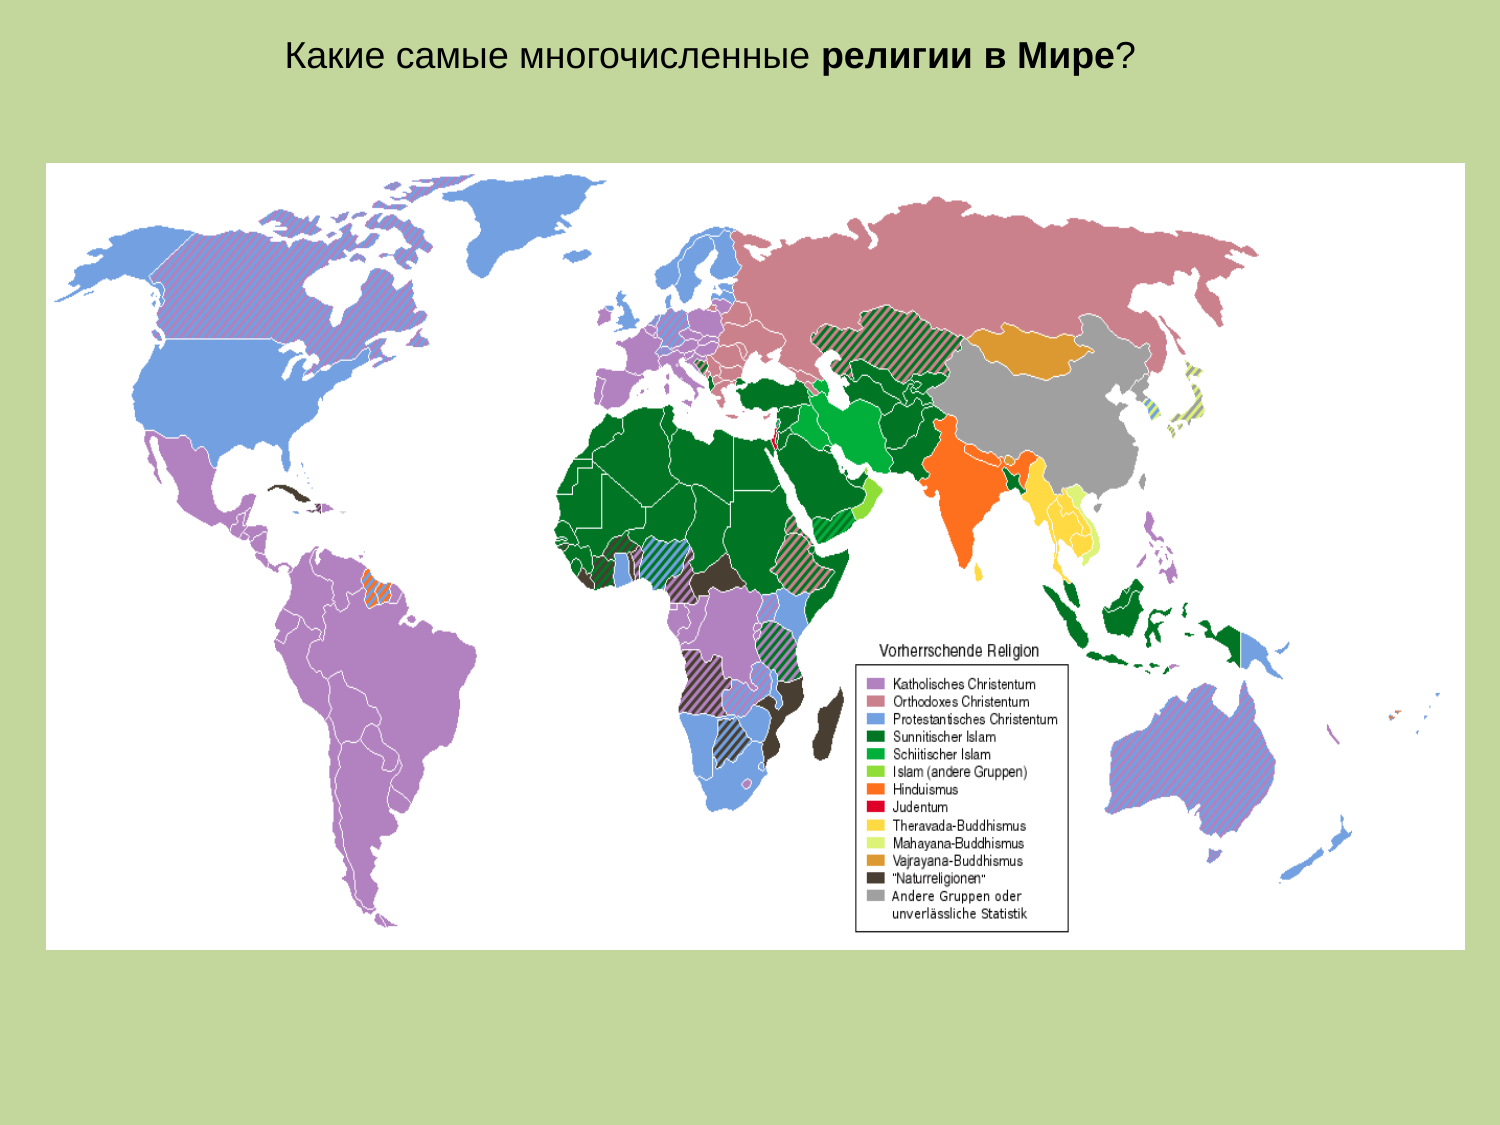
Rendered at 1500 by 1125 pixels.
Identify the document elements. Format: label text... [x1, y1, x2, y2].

text_box Какие самые многочисленные религии в Мире? [269, 23, 1313, 84]
picture [46, 163, 1466, 950]
